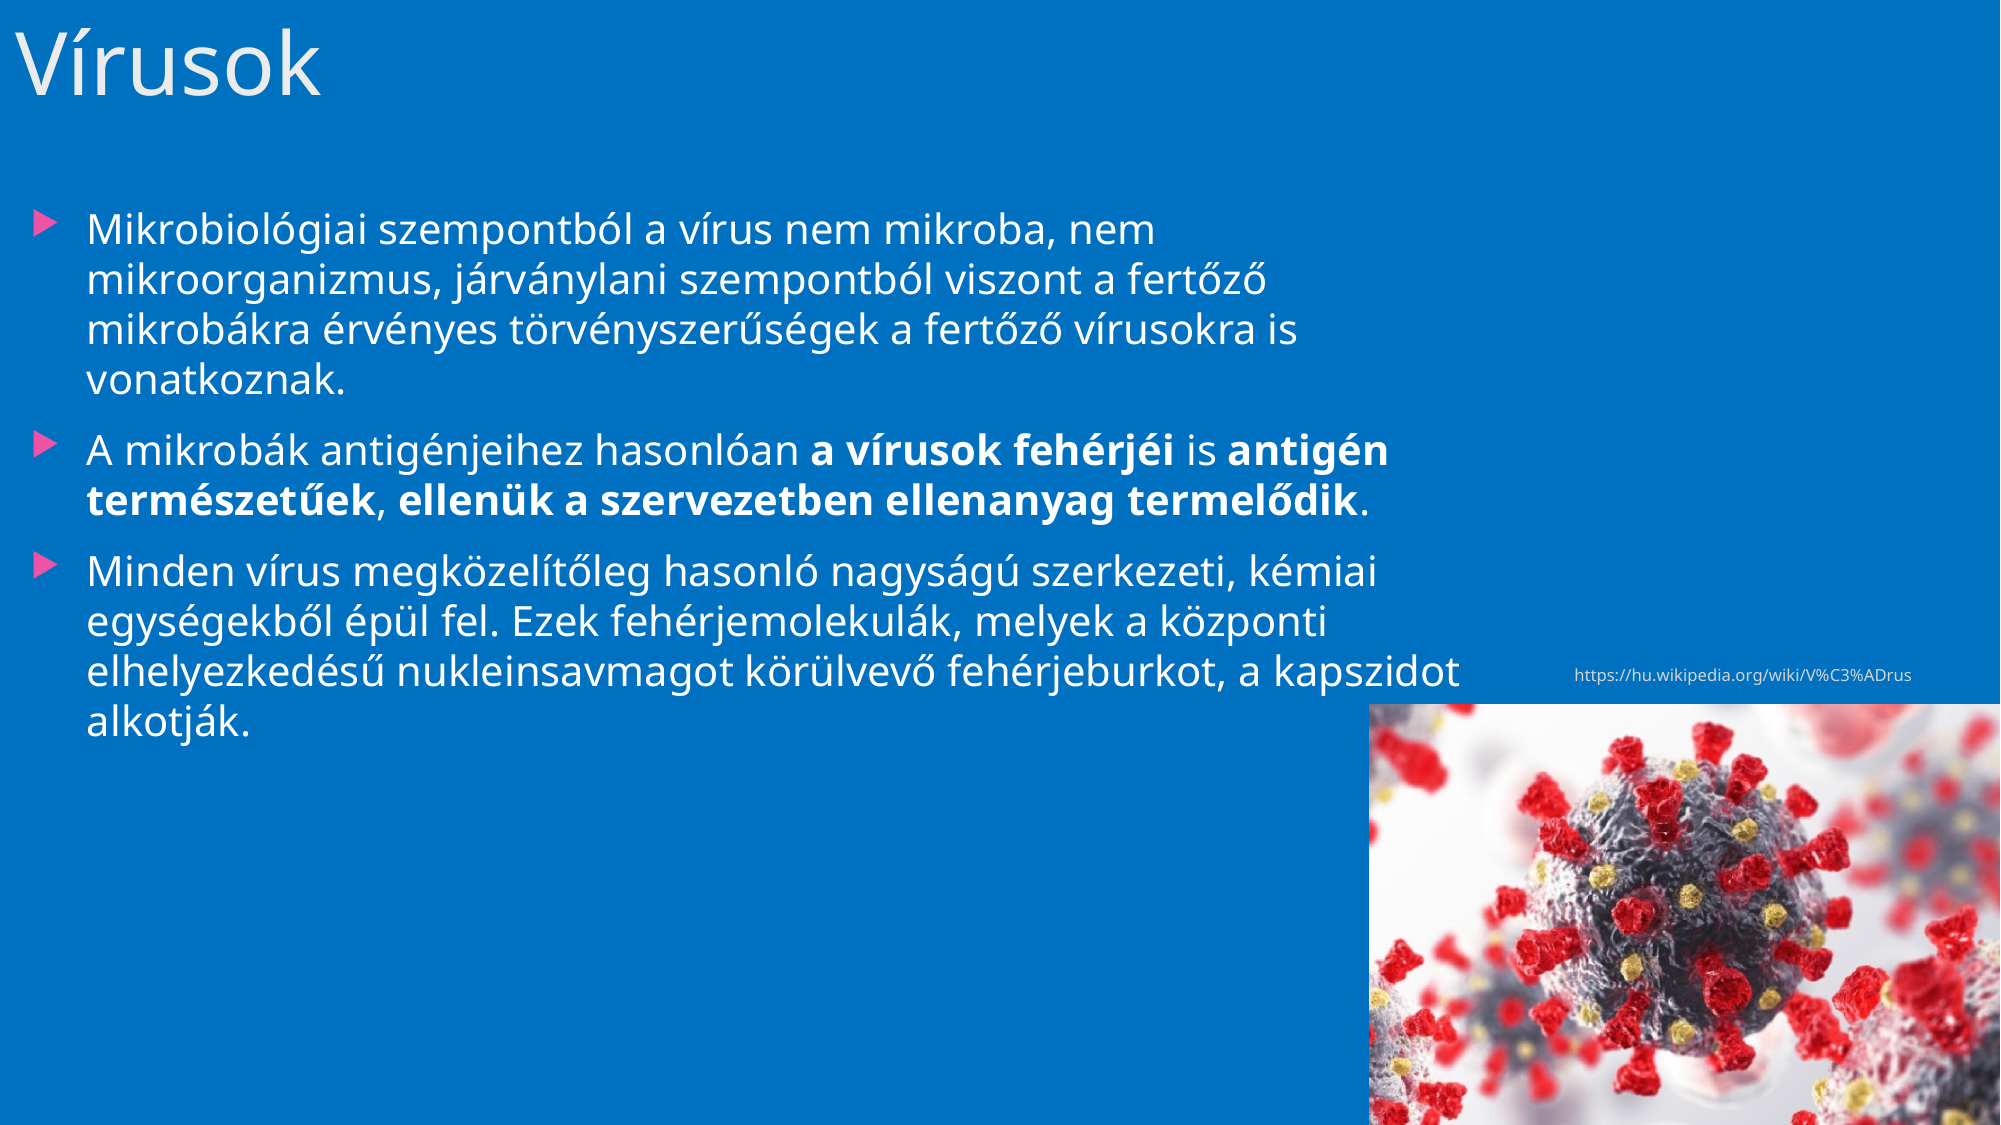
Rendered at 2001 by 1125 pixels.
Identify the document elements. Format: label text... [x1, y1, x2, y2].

picture [1369, 704, 2000, 1125]
list Mikrobiológiai szempontból a vírus nem mikroba, nem mikroorganizmus, járványlani szempontból viszont a fertőző mikrobákra érvényes törvényszerűségek a fertőző vírusokra is vonatkoznak. A mikrobák antigénjeihez hasonlóan a vírusok fehérjéi is antigén természetűek, ellenük a szervezetben ellenanyag termelődik. Minden vírus megközelítőleg hasonló nagyságú szerkezeti, kémiai egységekből épül fel. Ezek fehérjemolekulák, melyek a központi elhelyezkedésű nukleinsavmagot körülvevő fehérjeburkot, a kapszidot alkotják. [15, 195, 1484, 884]
text_box https://hu.wikipedia.org/wiki/V%C3%ADrus [1559, 657, 1975, 692]
title Vírusok [0, 0, 1543, 230]
